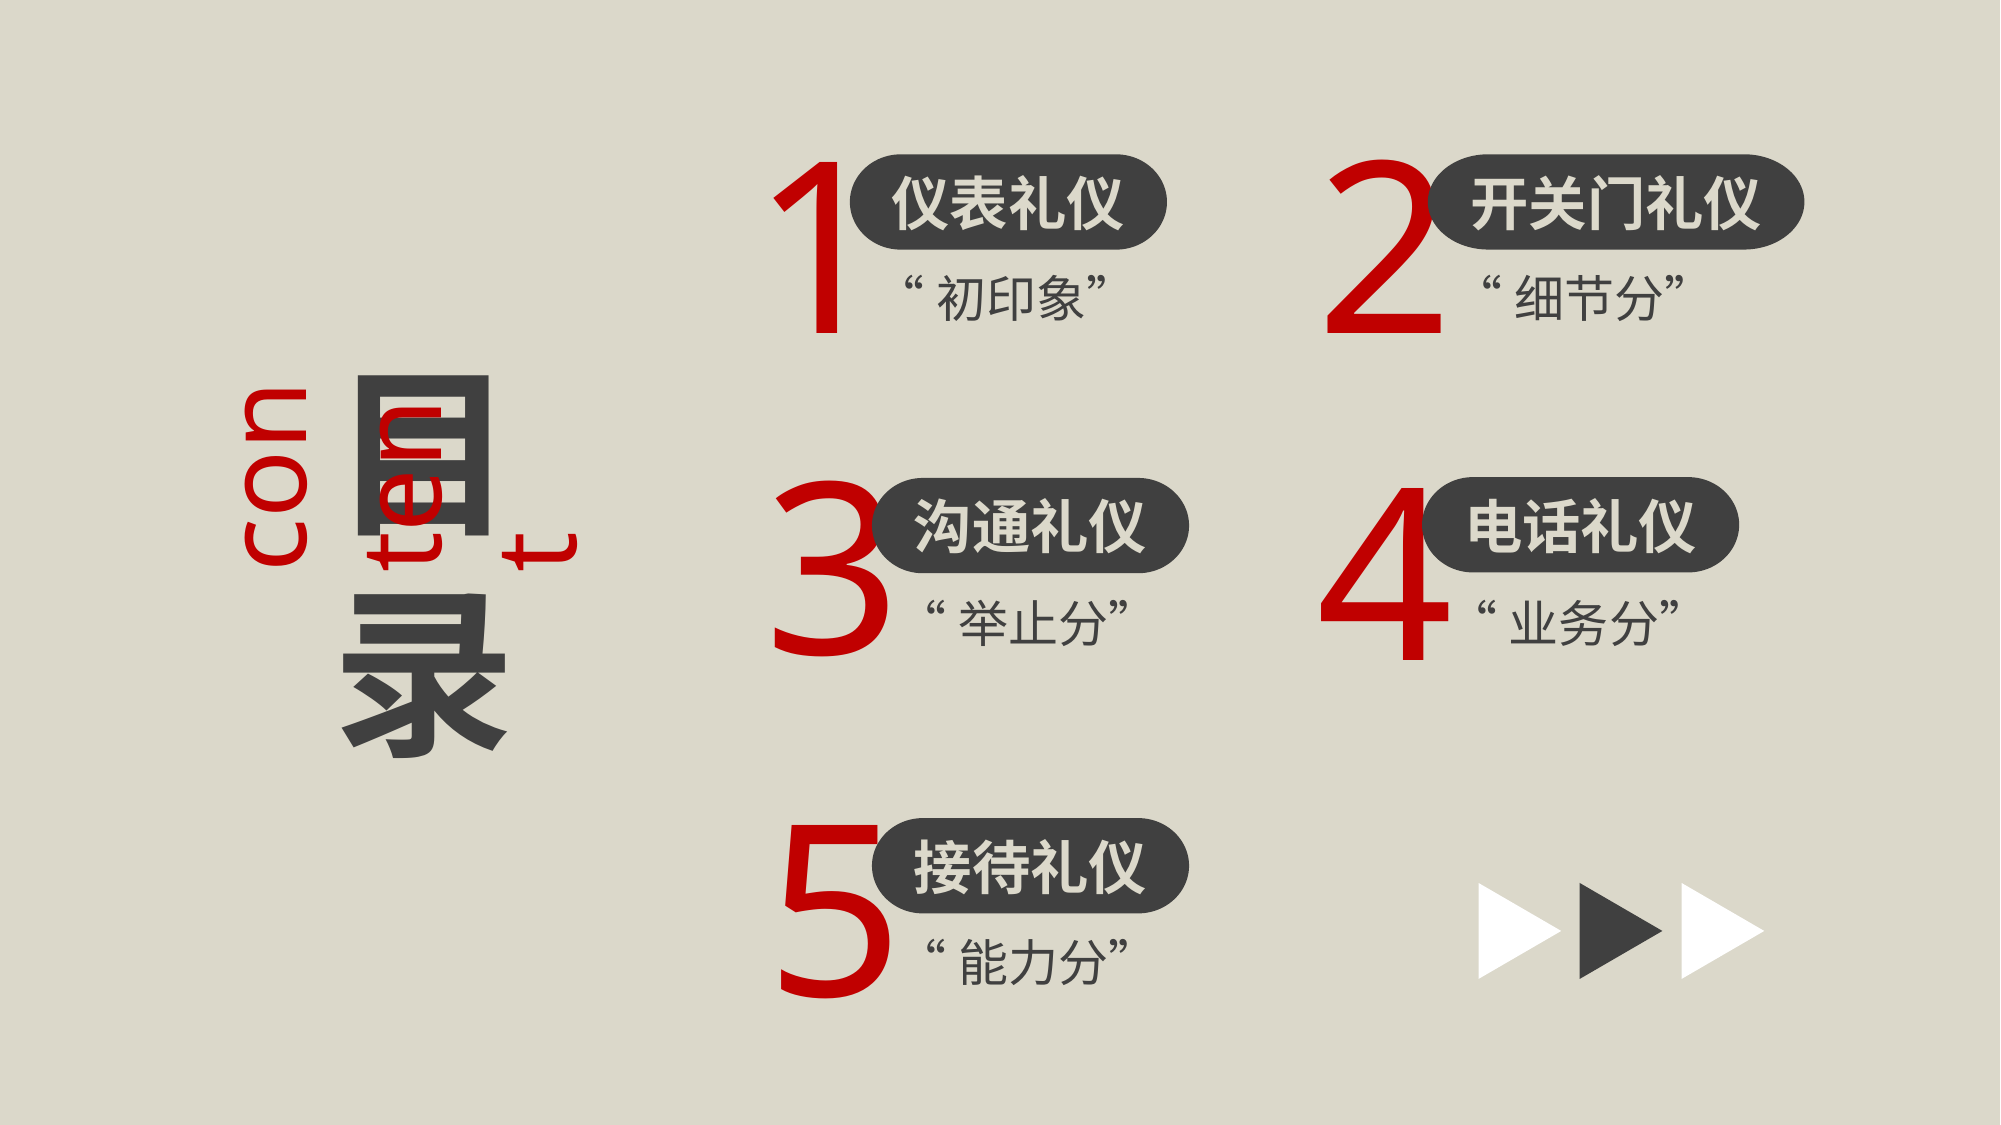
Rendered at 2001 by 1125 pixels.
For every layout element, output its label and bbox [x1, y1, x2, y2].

text_box [737, 86, 1227, 392]
text_box [1301, 413, 1799, 719]
text_box [1301, 86, 1805, 392]
text_box [186, 330, 557, 790]
text_box [1478, 882, 1765, 979]
text_box [749, 407, 1249, 713]
text_box [751, 749, 1249, 1056]
